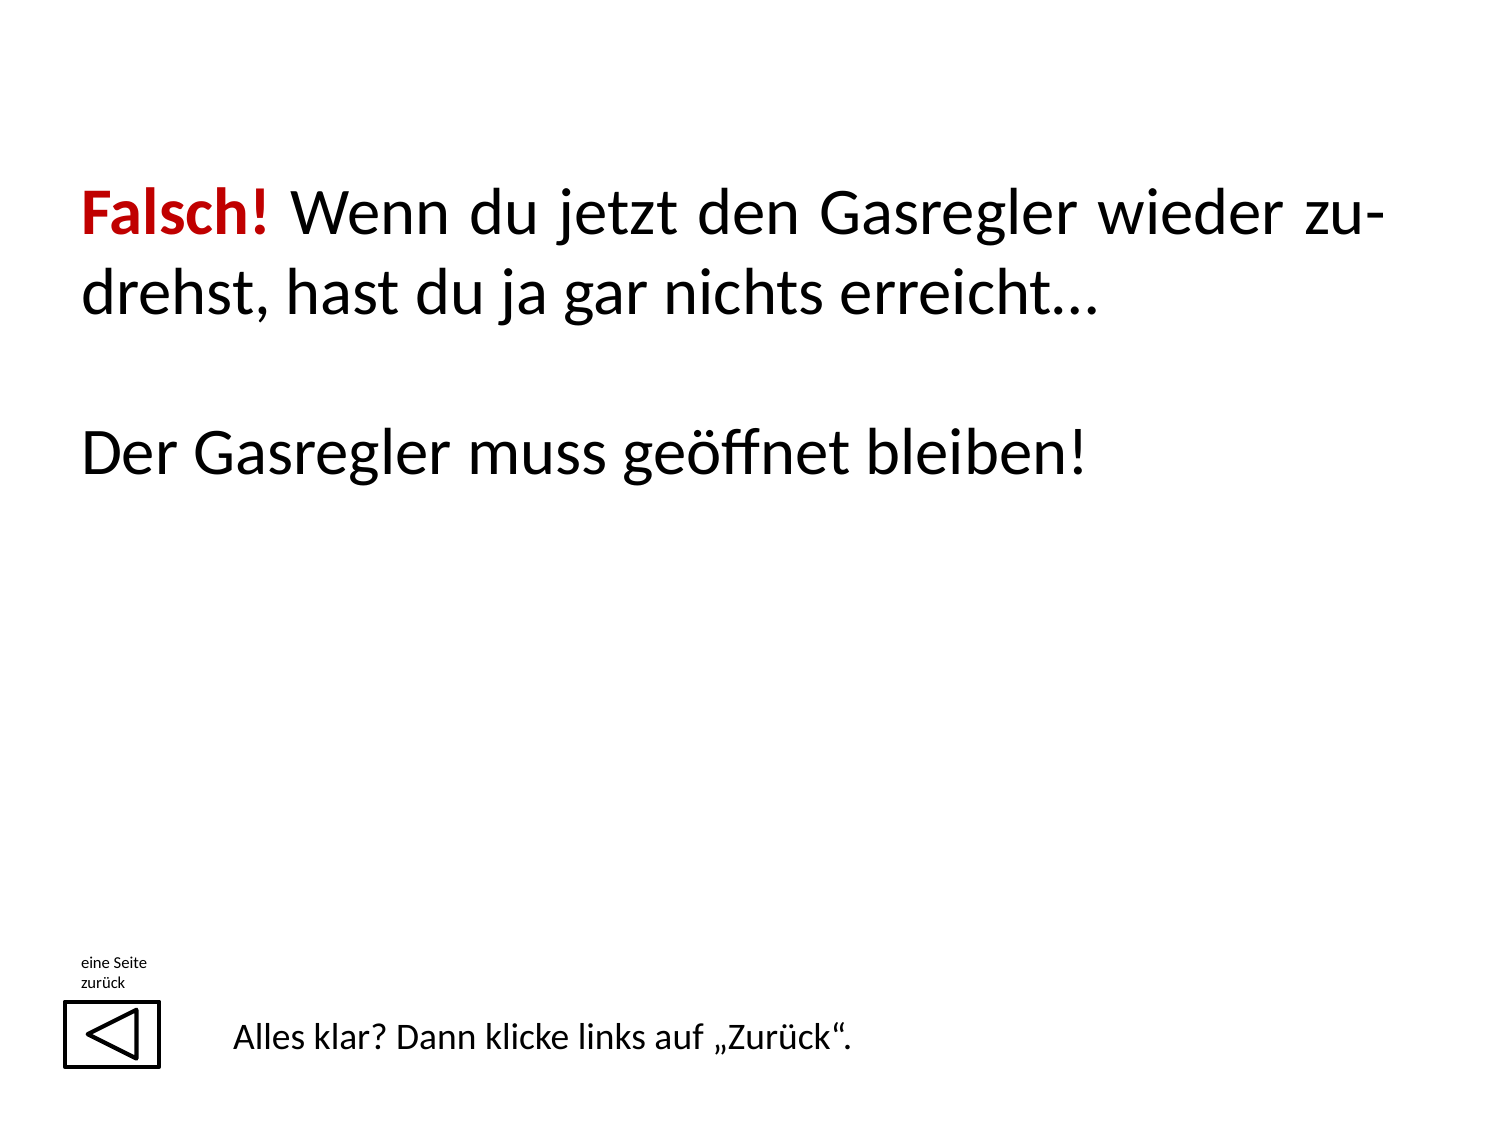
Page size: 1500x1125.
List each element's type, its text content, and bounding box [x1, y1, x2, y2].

text_box Falsch! Wenn du jetzt den Gasregler wieder zu-drehst, hast du ja gar nichts erreicht… Der Gasregler muss geöffnet bleiben! [66, 160, 1402, 701]
text_box eine Seite zurück [66, 945, 183, 1000]
text_box Alles klar? Dann klicke links auf „Zurück“. [218, 1004, 1282, 1065]
text_box [63, 1000, 161, 1069]
